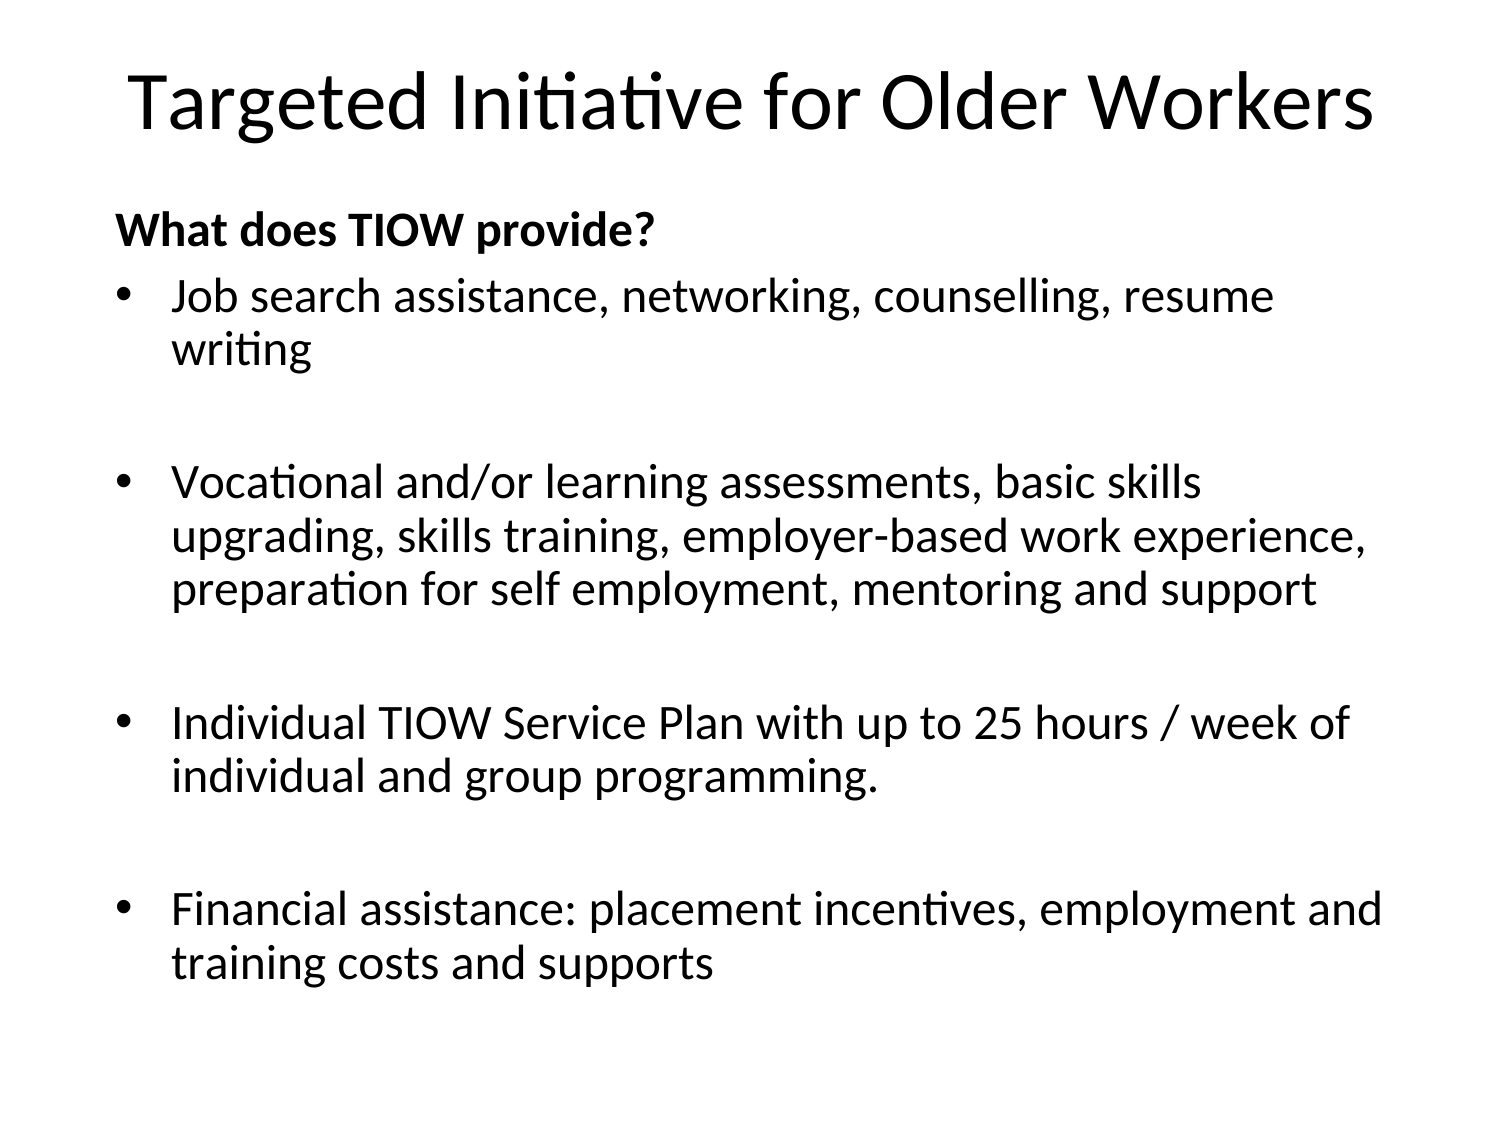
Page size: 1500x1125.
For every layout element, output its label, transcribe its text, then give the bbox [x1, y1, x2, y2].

list What does TIOW provide? Job search assistance, networking, counselling, resume writing Vocational and/or learning assessments, basic skills upgrading, skills training, employer-based work experience, preparation for self employment, mentoring and support Individual TIOW Service Plan with up to 25 hours / week of individual and group programming. Financial assistance: placement incentives, employment and training costs and supports [100, 196, 1400, 1005]
title Targeted Initiative for Older Workers [76, 42, 1427, 149]
